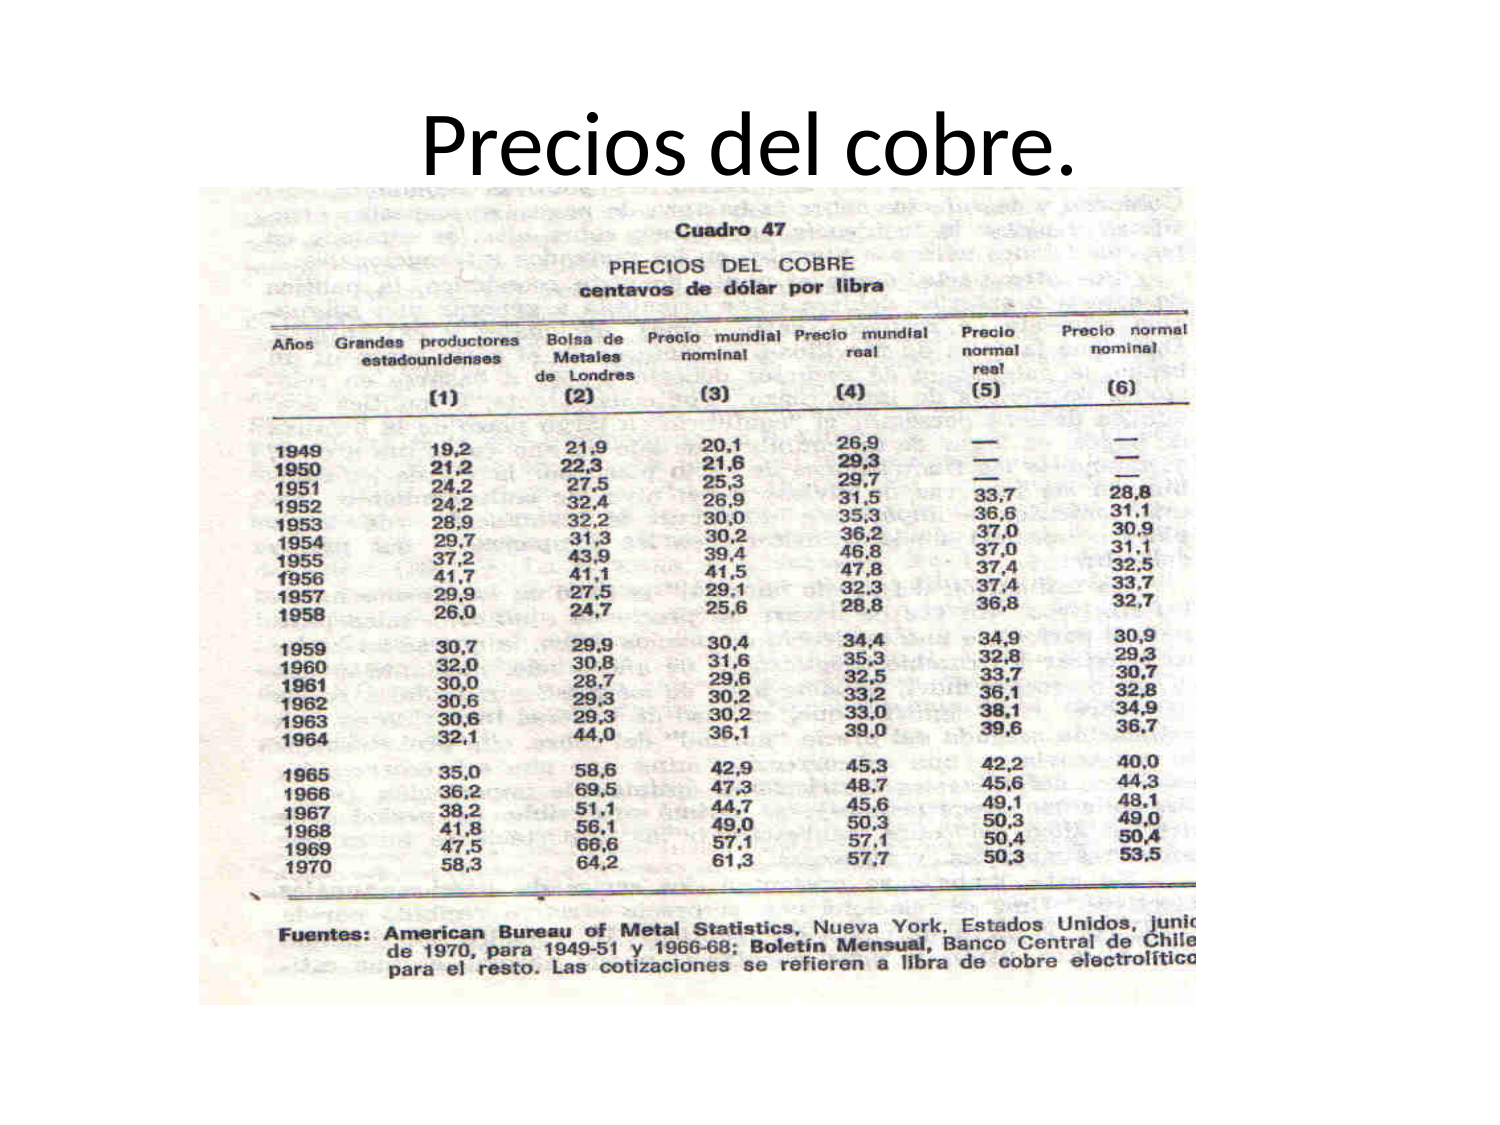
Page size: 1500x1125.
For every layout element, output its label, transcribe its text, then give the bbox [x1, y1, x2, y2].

title Precios del cobre. [75, 45, 1425, 233]
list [198, 187, 1196, 1006]
